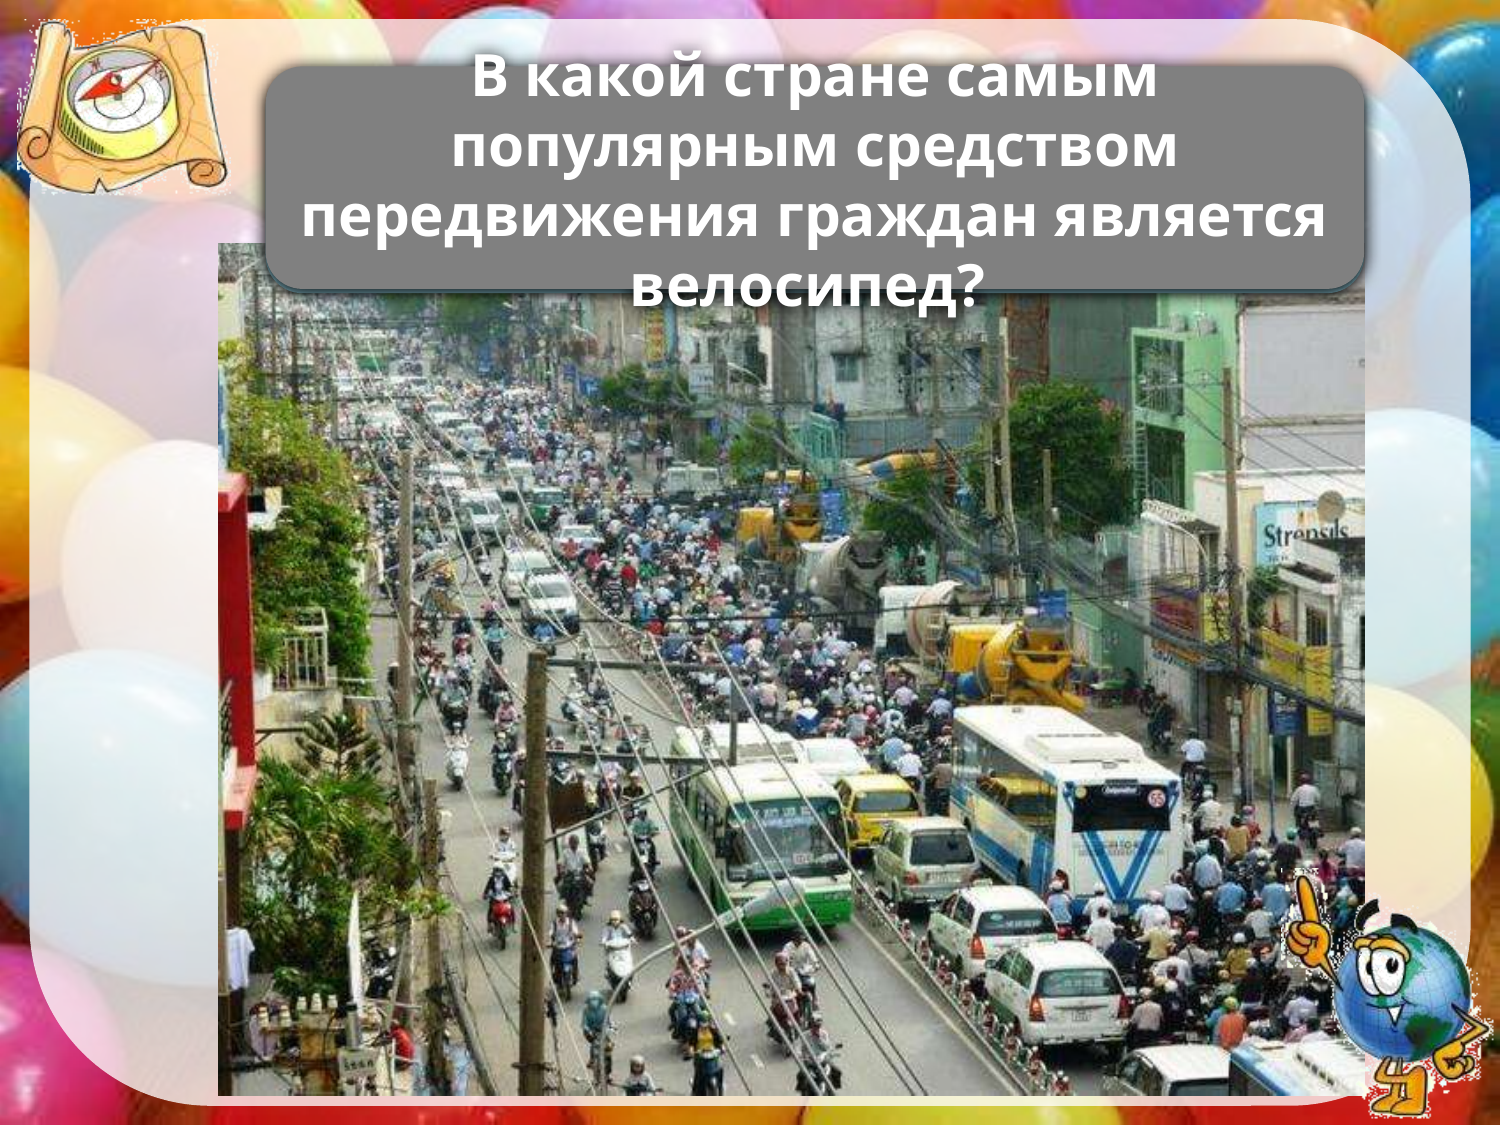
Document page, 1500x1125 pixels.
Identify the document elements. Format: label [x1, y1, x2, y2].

text_box [263, 64, 1367, 245]
text_box [1281, 868, 1500, 1125]
picture [0, 0, 1500, 1125]
text_box [17, 18, 231, 197]
picture [218, 243, 1365, 1096]
